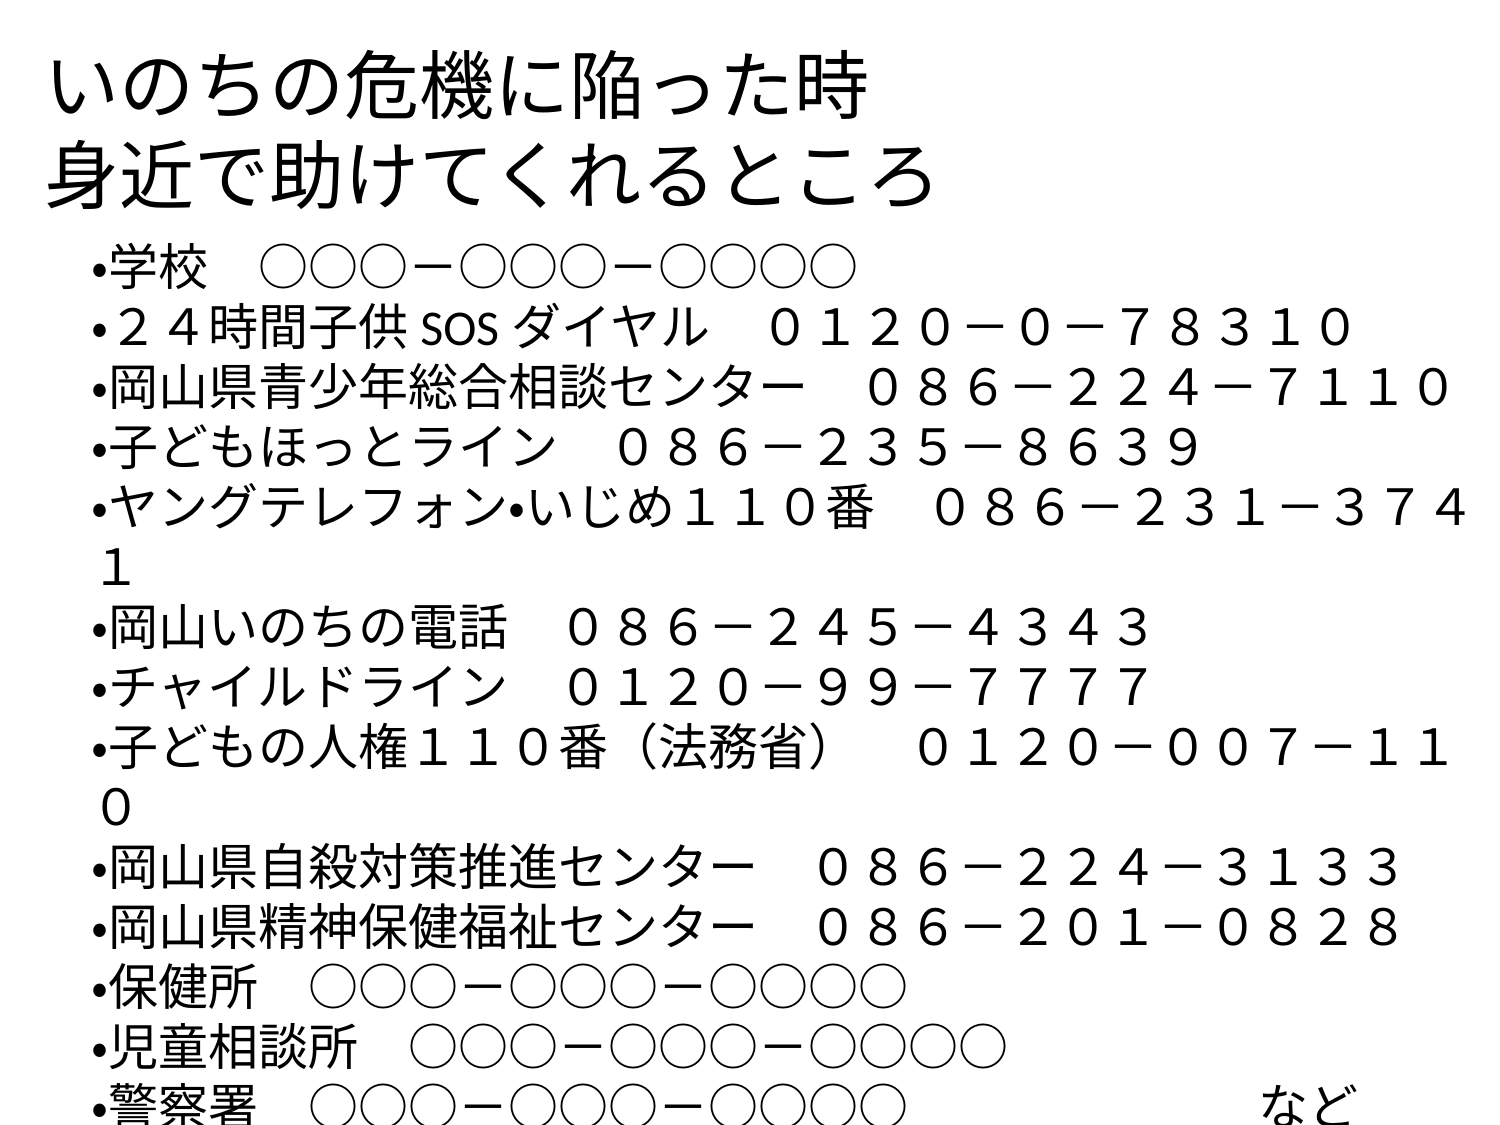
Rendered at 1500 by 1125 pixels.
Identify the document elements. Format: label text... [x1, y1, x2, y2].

text_box いのちの危機に陥った時 身近で助けてくれるところ [29, 30, 1365, 226]
text_box ・学校 ○○○－○○○－○○○○ ・２４時間子供SOSダイヤル ０１２０－０－７８３１０ ・岡山県青少年総合相談センター ０８６－２２４－７１１０ ・子どもほっとライン ０８６－２３５－８６３９ ・ヤングテレフォン・いじめ１１０番 ０８６－２３１－３７４１ ・岡山いのちの電話 ０８６－２４５－４３４３ ・チャイルドライン ０１２０－９９－７７７７ ・子どもの人権１１０番（法務省） ０１２０－００７－１１０ ・岡山県自殺対策推進センター ０８６－２２４－３１３３ ・岡山県精神保健福祉センター ０８６－２０１－０８２８ ・保健所 ○○○－○○○－○○○○ ・児童相談所 ○○○－○○○－○○○○ ・警察署 ○○○－○○○－○○○○ など [76, 227, 1500, 1125]
